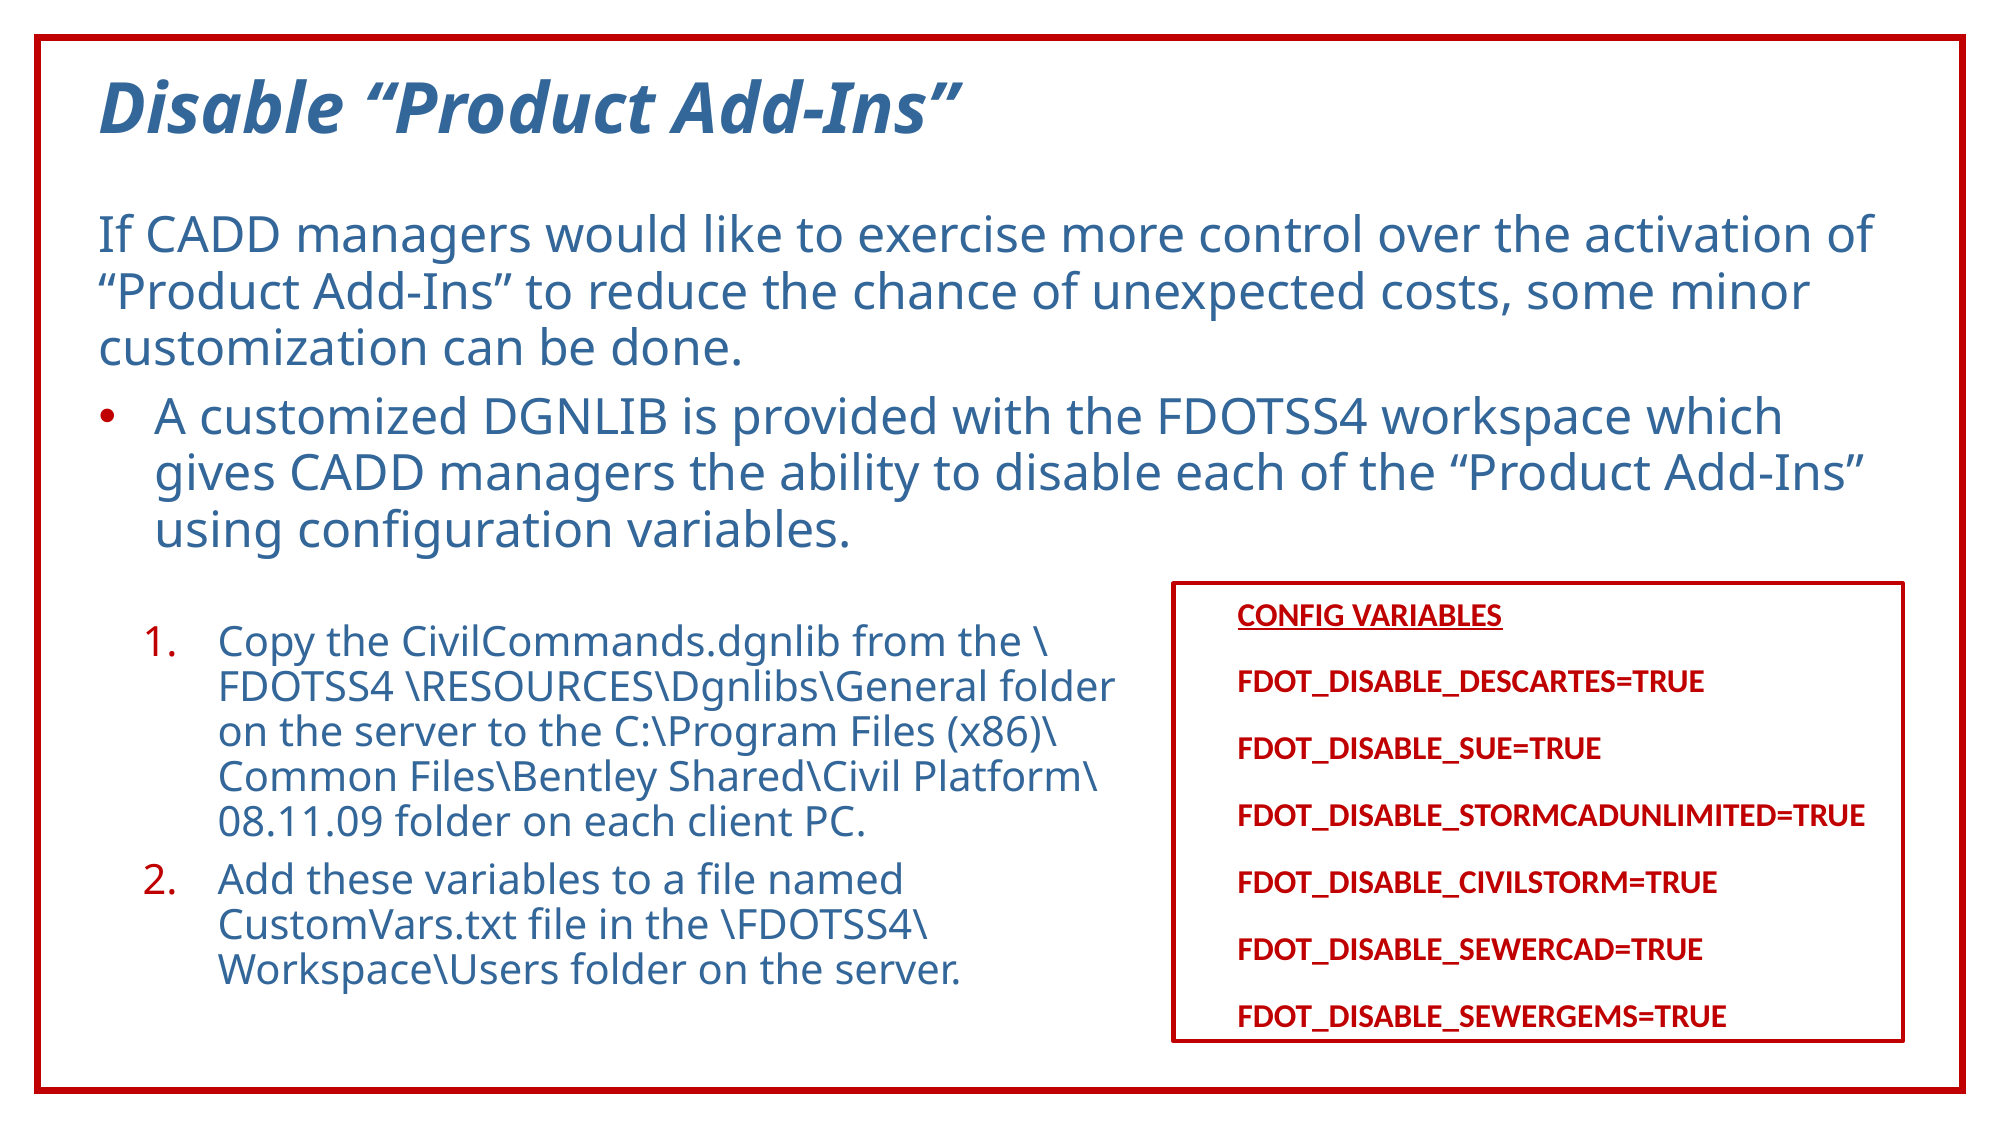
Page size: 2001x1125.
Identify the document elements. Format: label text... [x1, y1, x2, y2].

text_box CONFIG VARIABLES FDOT_DISABLE_DESCARTES=TRUE FDOT_DISABLE_SUE=TRUE FDOT_DISABLE_STORMCADUNLIMITED=TRUE FDOT_DISABLE_CIVILSTORM=TRUE FDOT_DISABLE_SEWERCAD=TRUE FDOT_DISABLE_SEWERGEMS=TRUE [1171, 581, 1905, 1043]
text_box Copy the CivilCommands.dgnlib from the \FDOTSS4 \RESOURCES\Dgnlibs\General folder on the server to the C:\Program Files (x86)\Common Files\Bentley Shared\Civil Platform\08.11.09 folder on each client PC. Add these variables to a file named CustomVars.txt file in the \FDOTSS4\Workspace\Users folder on the server. [0, 613, 1147, 1050]
title Disable “Product Add-Ins” [83, 68, 1903, 169]
list If CADD managers would like to exercise more control over the activation of “Product Add-Ins” to reduce the chance of unexpected costs, some minor customization can be done. A customized DGNLIB is provided with the FDOTSS4 workspace which gives CADD managers the ability to disable each of the “Product Add-Ins” using configuration variables. [83, 199, 1903, 587]
